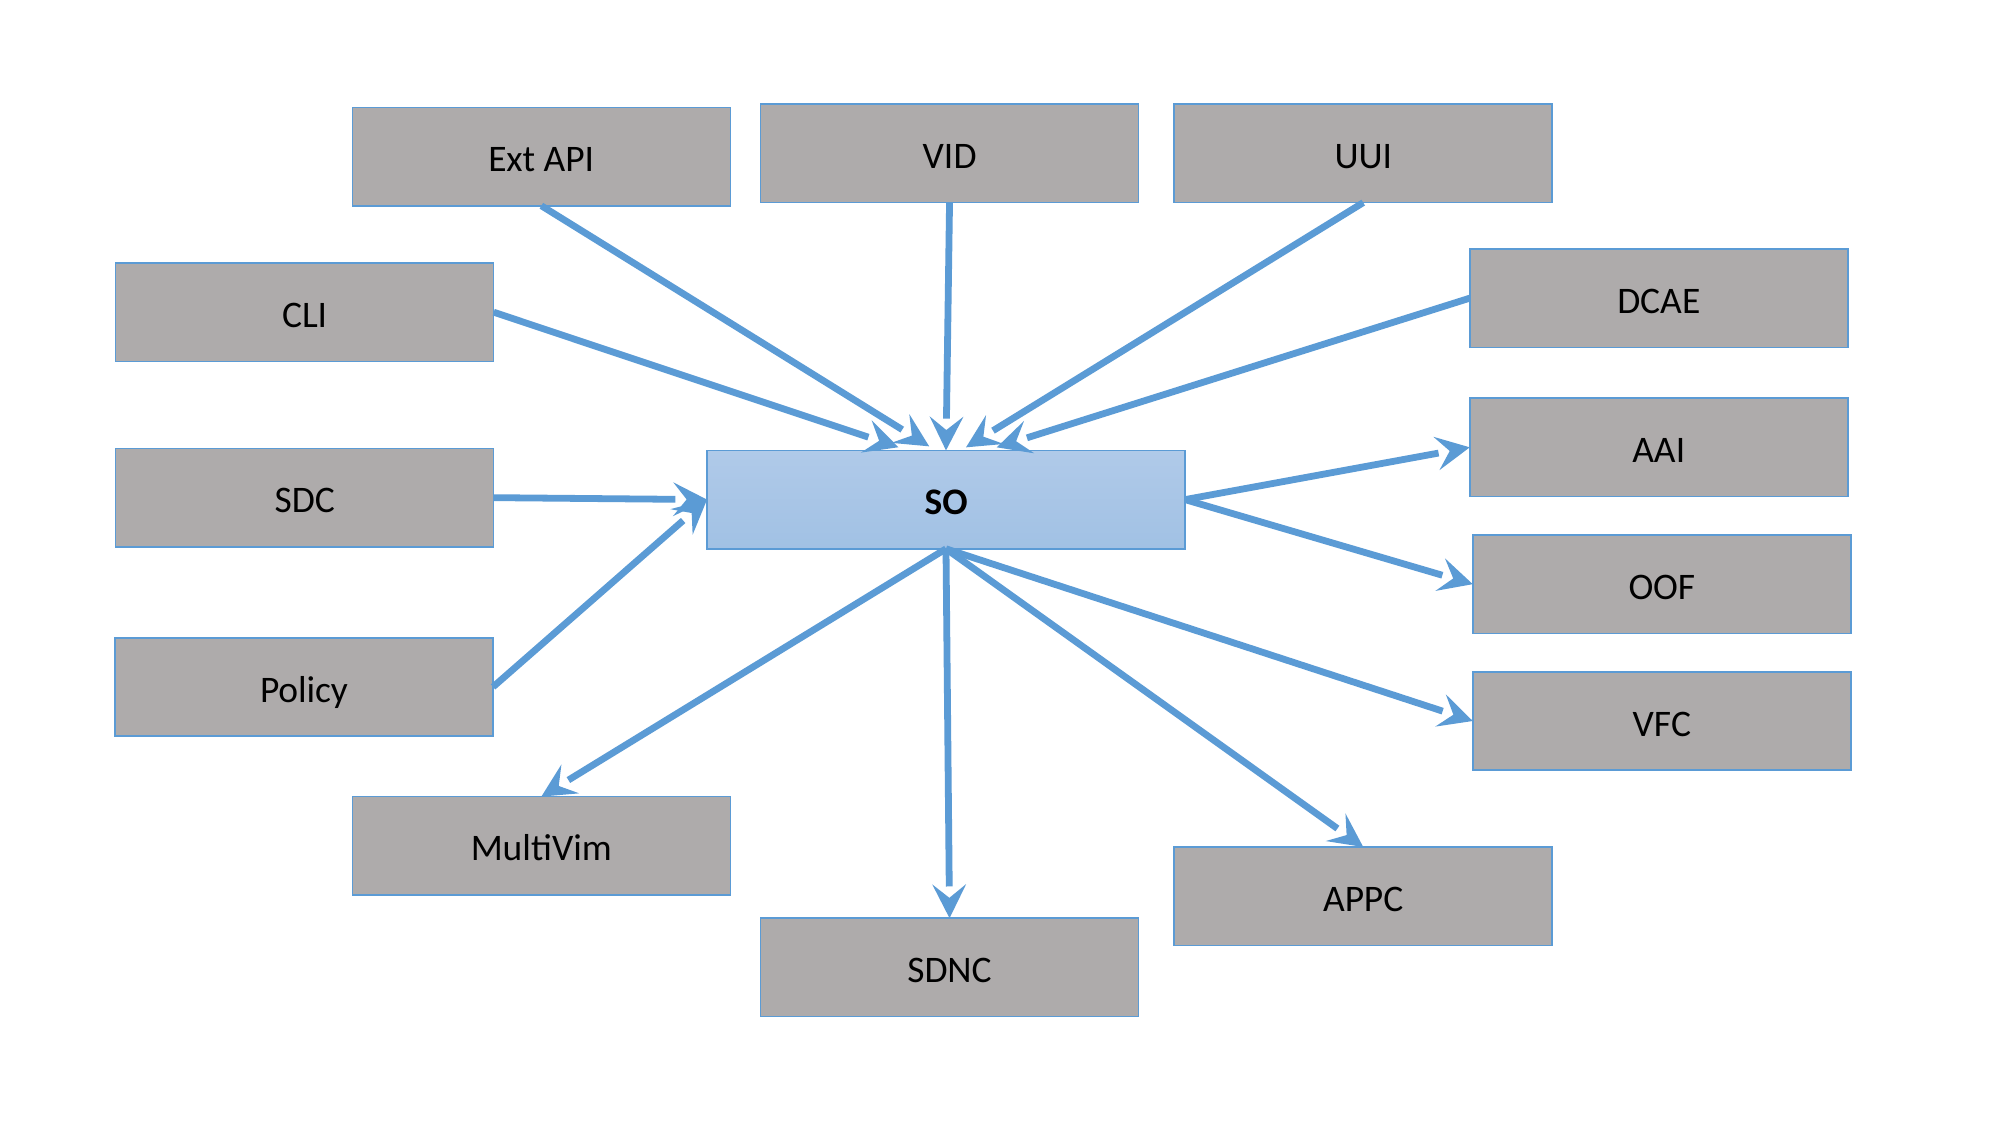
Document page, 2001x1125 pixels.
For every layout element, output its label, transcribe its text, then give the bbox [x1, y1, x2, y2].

text_box OOF [1479, 534, 1851, 634]
text_box SDC [115, 448, 494, 547]
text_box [492, 499, 708, 688]
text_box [541, 205, 930, 447]
text_box VFC [1472, 671, 1851, 771]
text_box AAI [1475, 398, 1848, 497]
text_box DCAE [1469, 248, 1848, 348]
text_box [965, 202, 1364, 448]
text_box Ext API [352, 107, 731, 206]
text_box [996, 297, 1470, 448]
text_box Policy [114, 637, 494, 737]
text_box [1364, 548, 1473, 722]
text_box SDNC [760, 918, 1139, 1017]
text_box SO [706, 450, 1179, 547]
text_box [950, 548, 1364, 848]
text_box CLI [115, 263, 494, 362]
text_box MultiVim [352, 796, 731, 895]
text_box VID [760, 104, 1139, 203]
text_box APPC [1174, 846, 1553, 946]
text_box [945, 202, 950, 451]
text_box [541, 548, 943, 797]
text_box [1184, 456, 1470, 499]
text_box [945, 548, 950, 919]
text_box UUI [1174, 104, 1553, 203]
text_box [493, 311, 899, 448]
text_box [1184, 499, 1473, 548]
